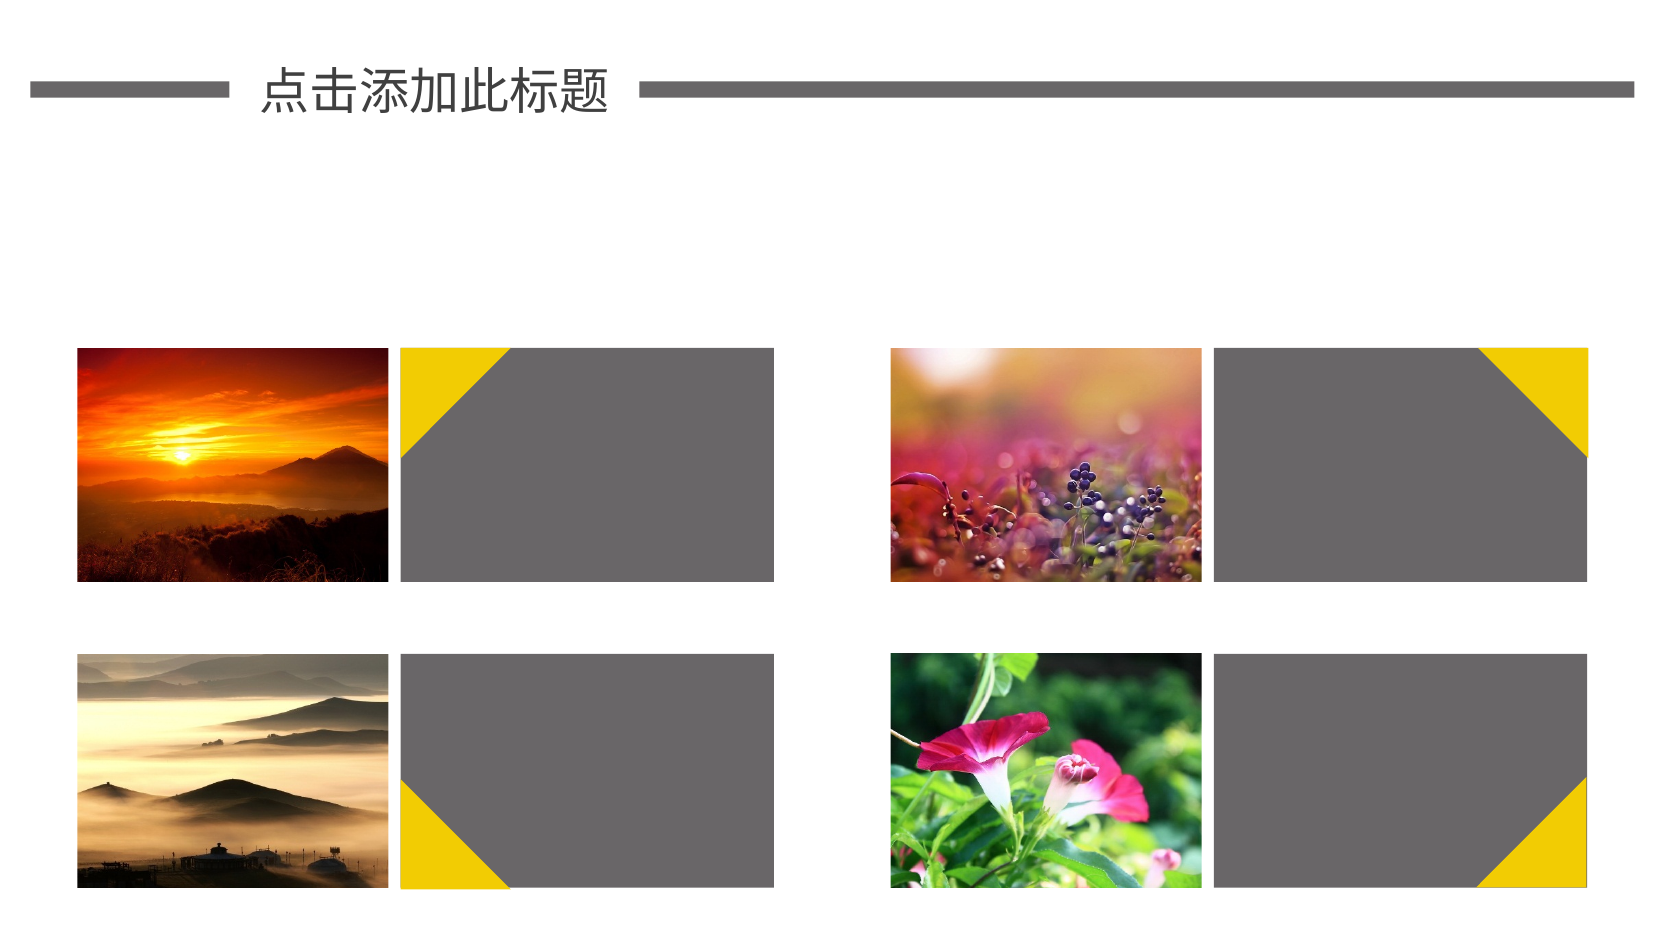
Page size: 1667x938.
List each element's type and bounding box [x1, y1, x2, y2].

text_box [1213, 347, 1588, 583]
text_box [1473, 774, 1588, 889]
text_box [399, 347, 775, 583]
text_box [1213, 653, 1588, 889]
picture [77, 653, 389, 888]
text_box [1475, 346, 1590, 461]
picture [890, 347, 1202, 582]
text_box [399, 653, 775, 889]
text_box [399, 776, 514, 891]
picture [890, 653, 1202, 888]
text_box [30, 51, 1635, 128]
text_box [399, 346, 514, 461]
picture [77, 347, 389, 582]
